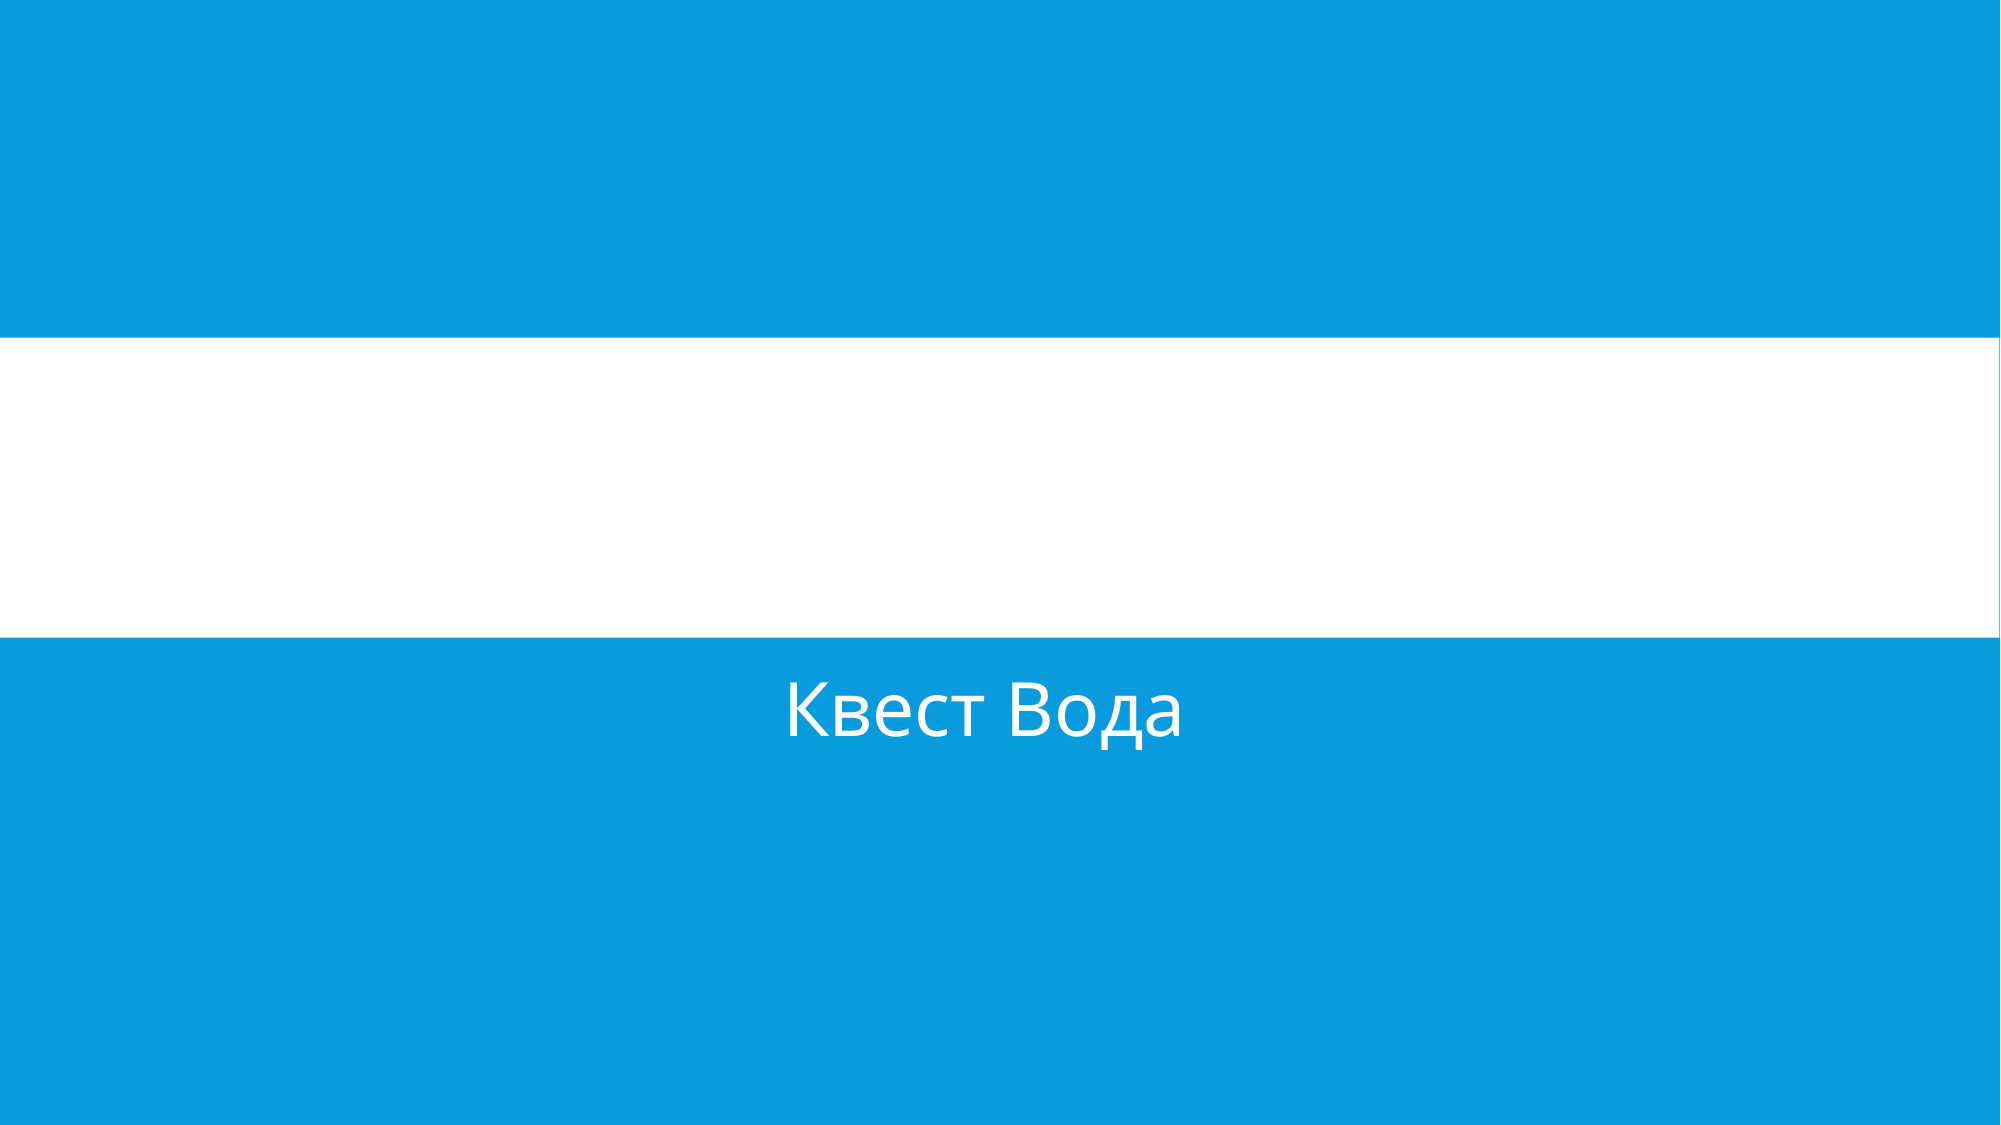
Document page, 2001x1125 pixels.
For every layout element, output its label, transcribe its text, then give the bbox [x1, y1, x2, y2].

subtitle Квест Вода [234, 664, 1735, 880]
